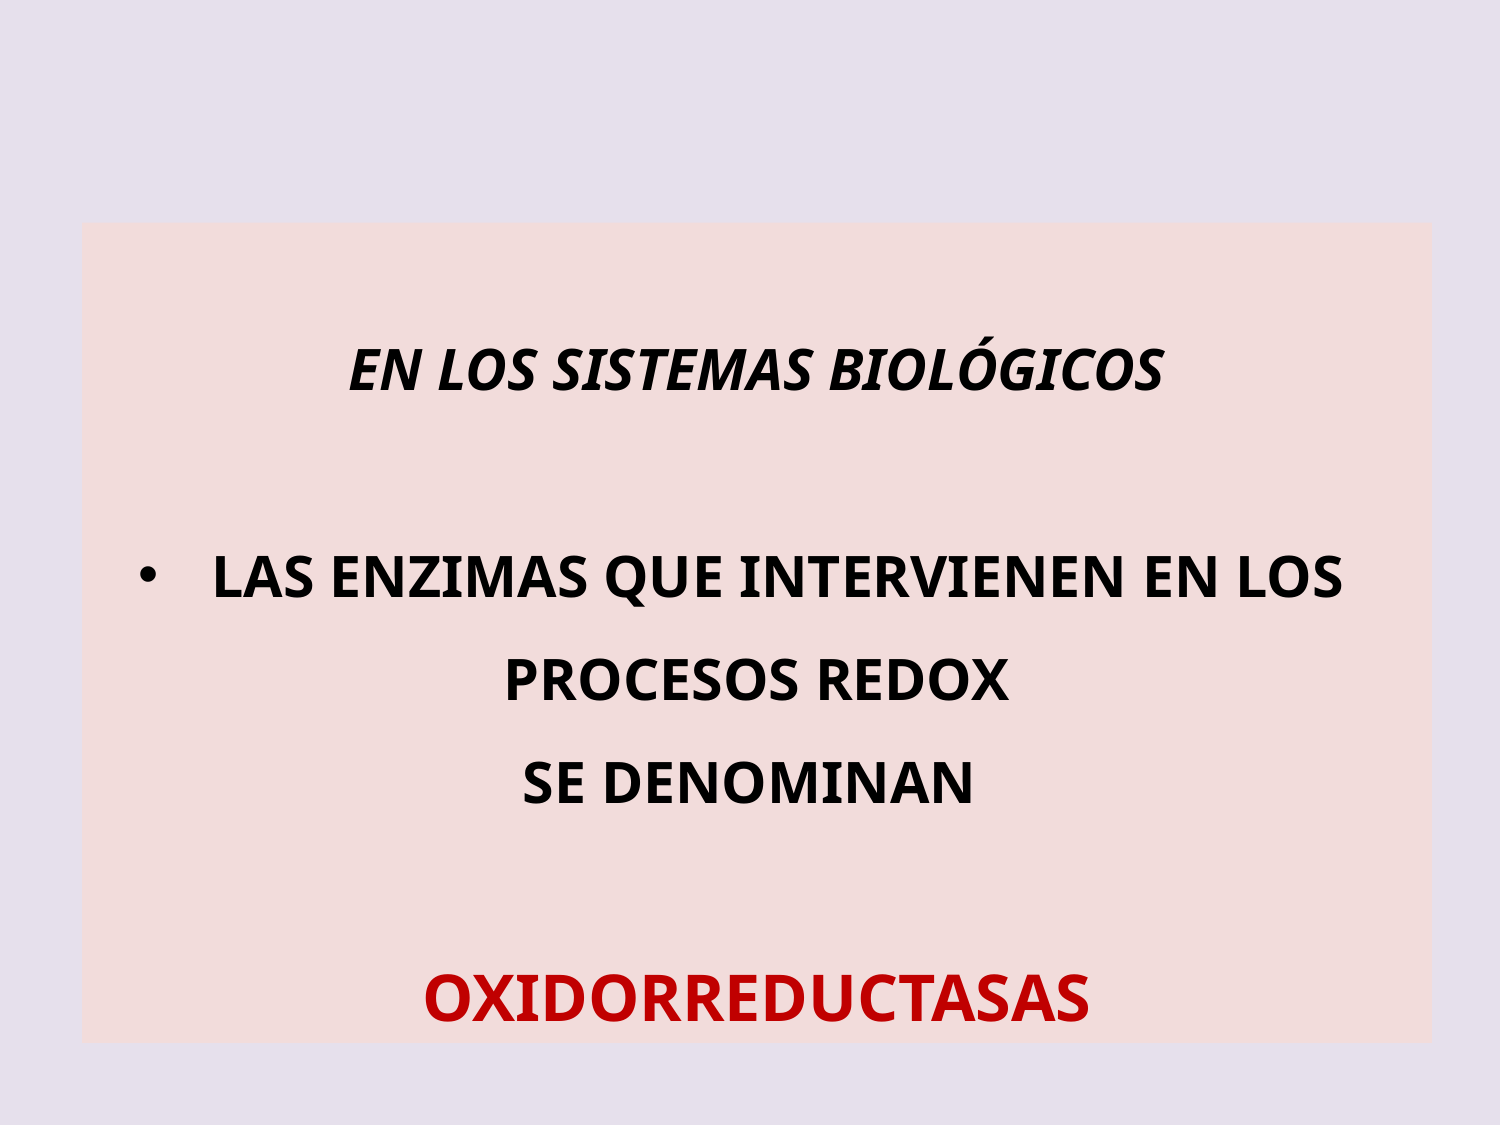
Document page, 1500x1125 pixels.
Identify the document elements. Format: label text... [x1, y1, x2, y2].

list EN LOS SISTEMAS BIOLÓGICOS LAS ENZIMAS QUE INTERVIENEN EN LOS PROCESOS REDOX SE DENOMINAN OXIDORREDUCTASAS [82, 222, 1432, 1043]
